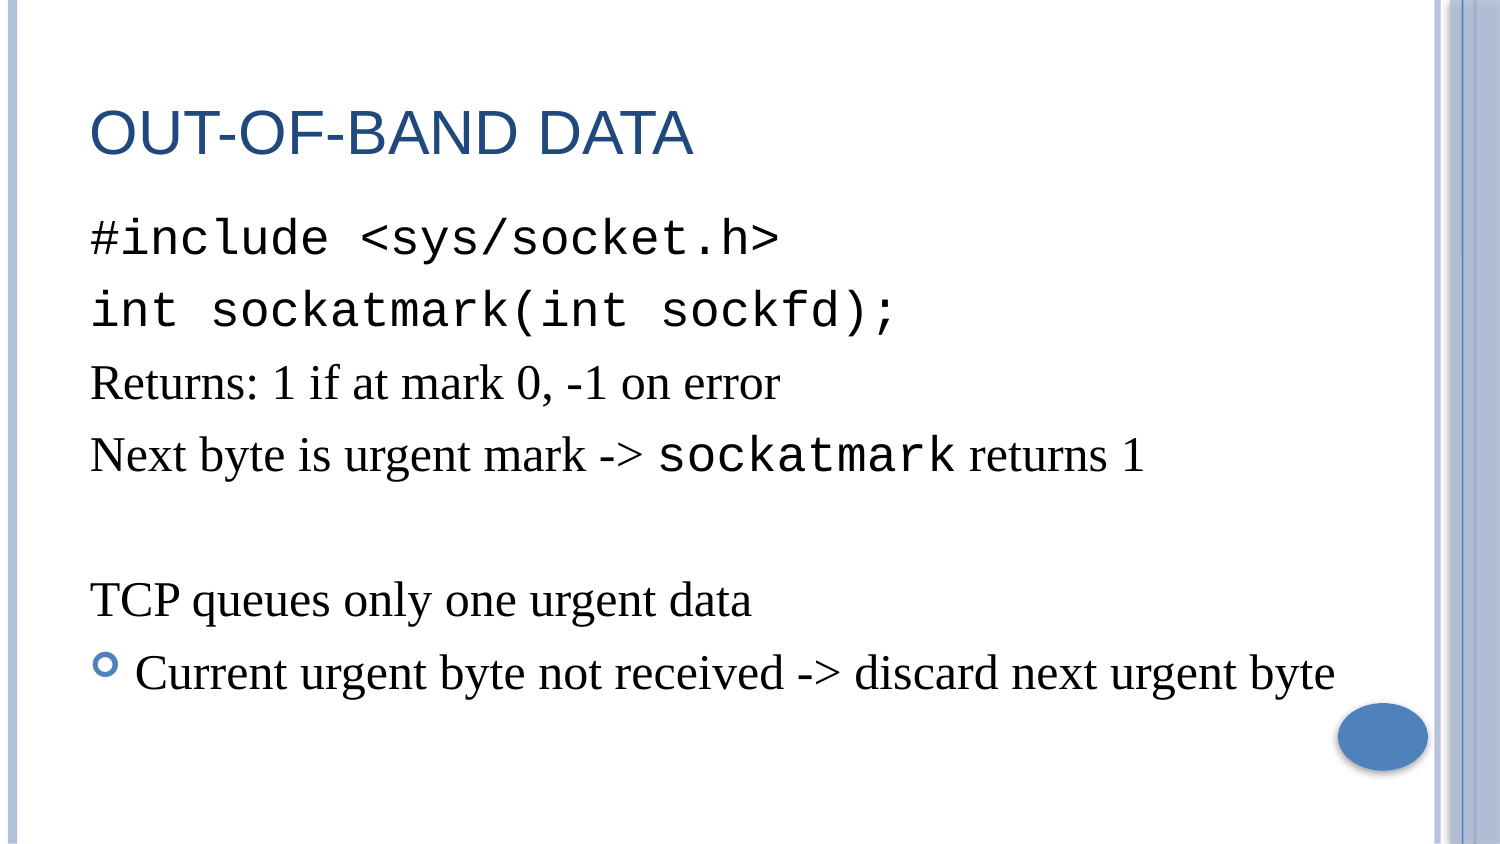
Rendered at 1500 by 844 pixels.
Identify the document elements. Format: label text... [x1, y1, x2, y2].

list #include <sys/socket.h> int sockatmark(int sockfd); Returns: 1 if at mark 0, -1 on error Next byte is urgent mark -> sockatmark returns 1 TCP queues only one urgent data Current urgent byte not received -> discard next urgent byte [75, 196, 1425, 797]
title Out-of-Band Data [75, 33, 1300, 175]
